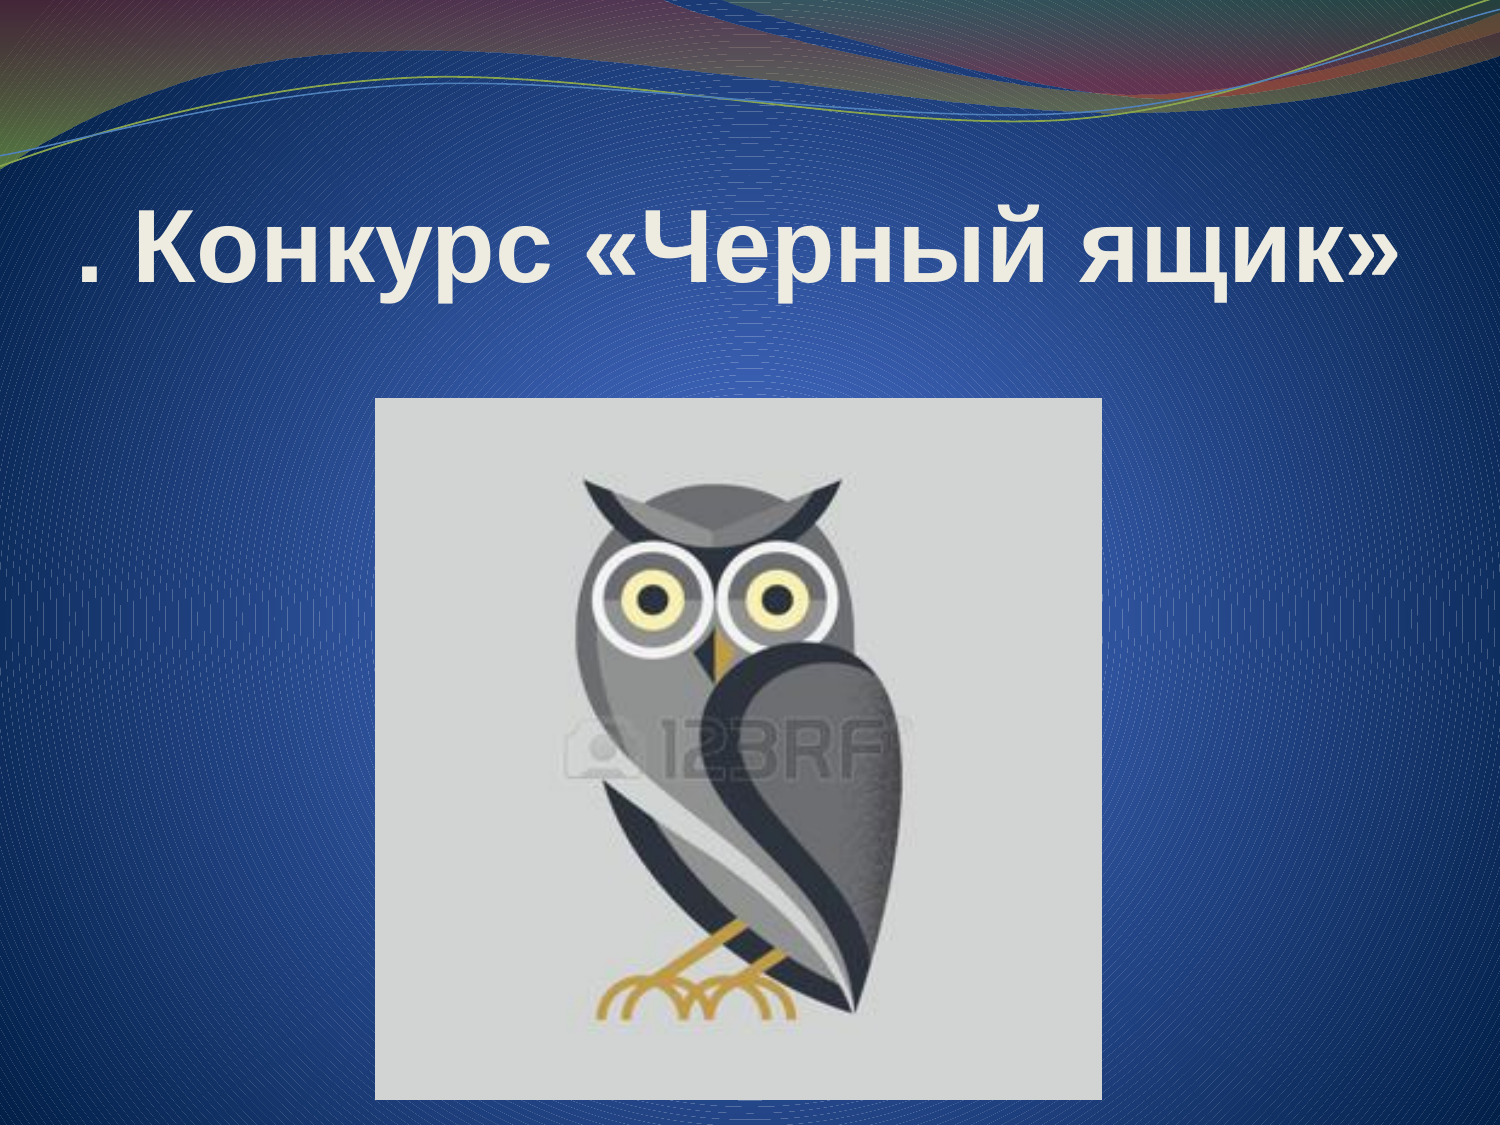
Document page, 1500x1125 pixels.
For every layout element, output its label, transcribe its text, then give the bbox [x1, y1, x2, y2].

title . Конкурс «Черный ящик» [75, 115, 1425, 303]
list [374, 398, 1102, 1101]
